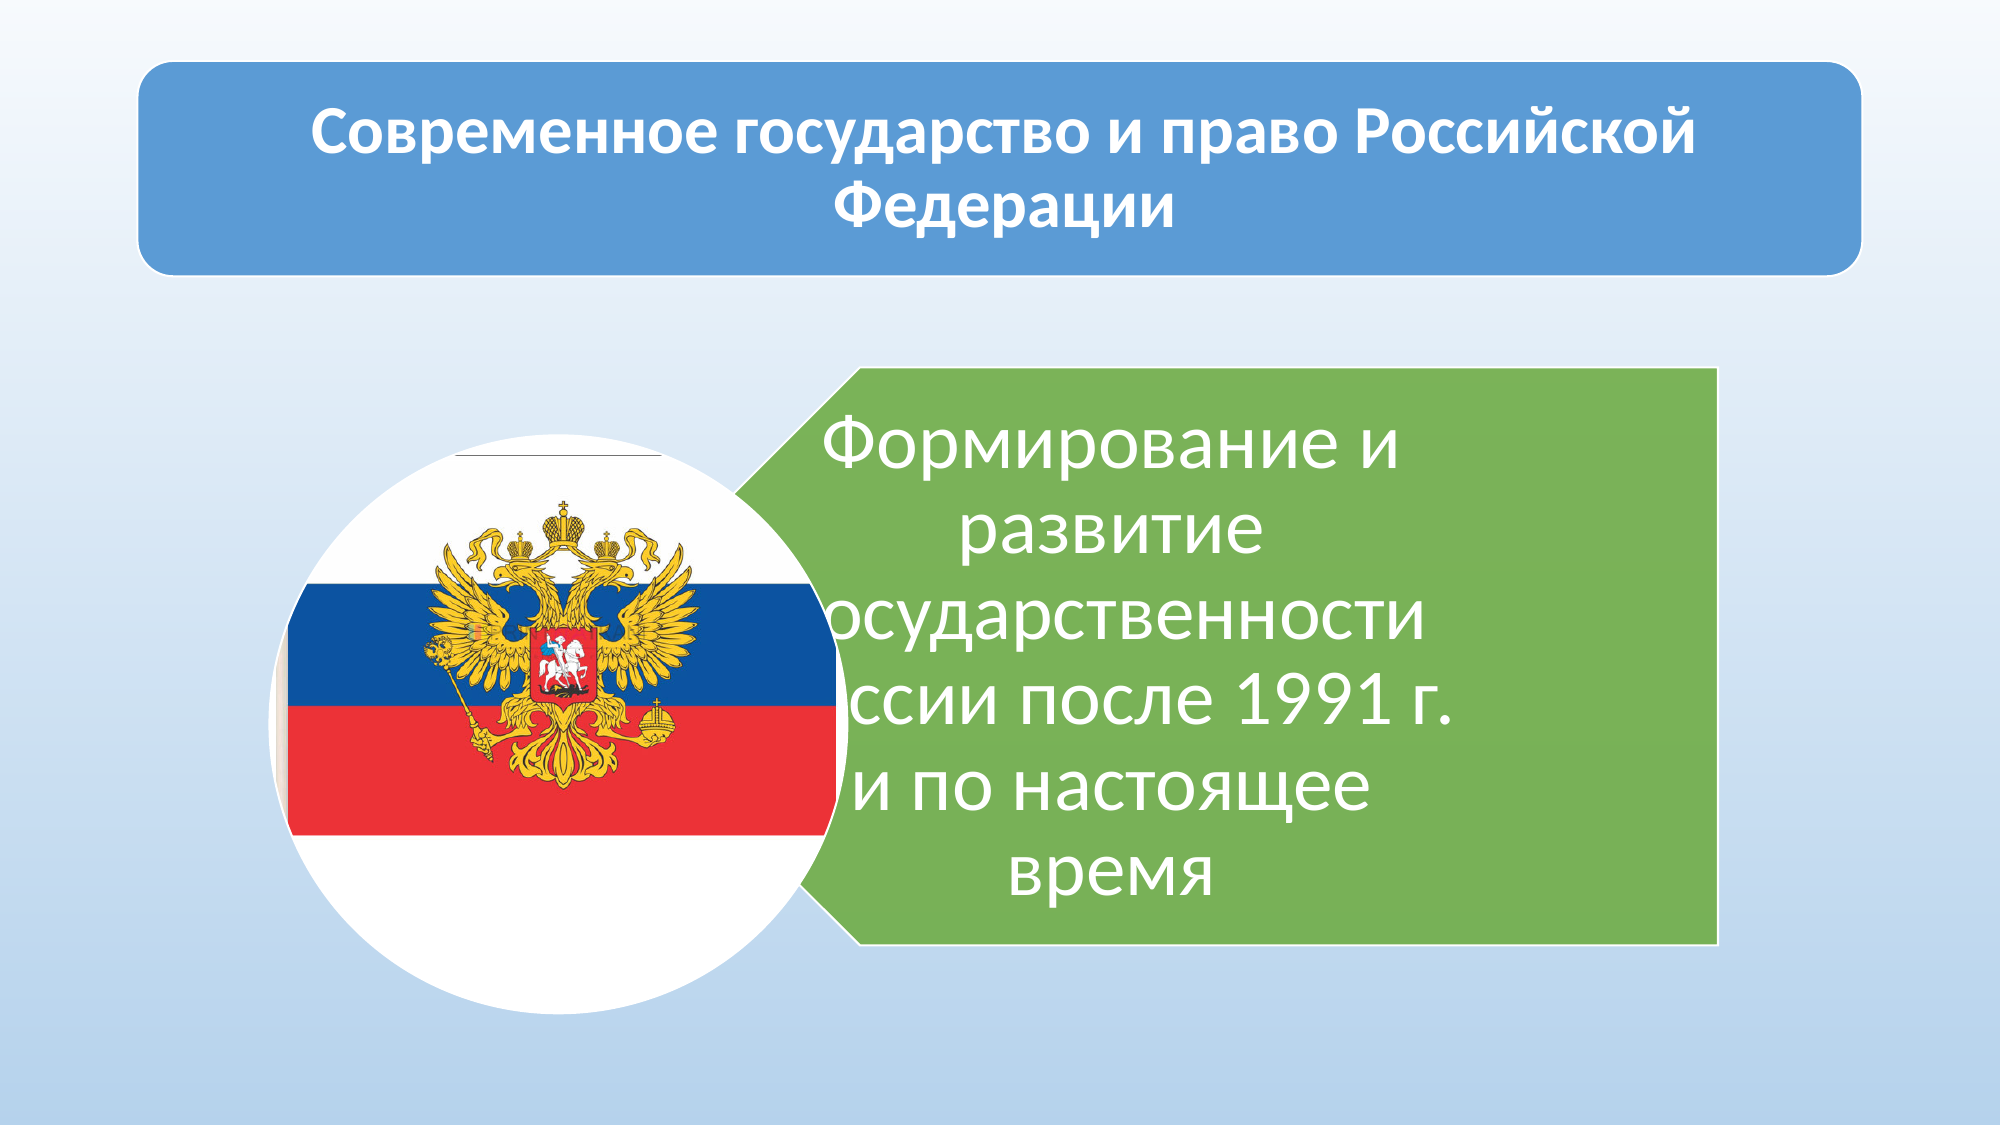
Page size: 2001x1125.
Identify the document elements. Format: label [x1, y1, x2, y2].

text_box [137, 59, 1863, 278]
list [137, 299, 1863, 1014]
